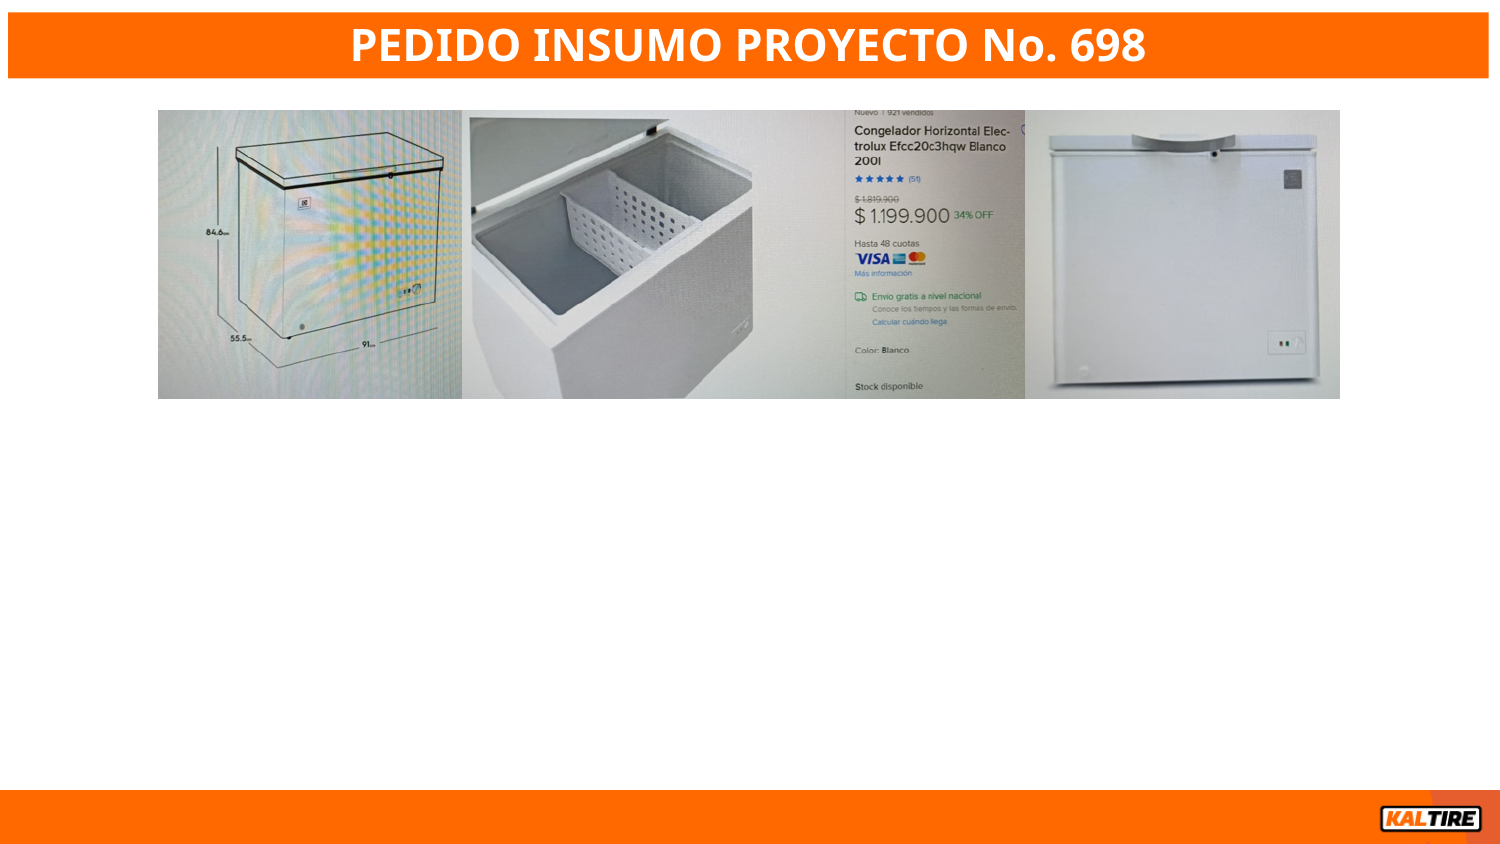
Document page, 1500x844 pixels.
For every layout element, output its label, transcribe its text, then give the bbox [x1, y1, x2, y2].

picture [0, 790, 1500, 844]
picture [156, 108, 1340, 401]
text_box PEDIDO INSUMO PROYECTO No. 698 [8, 12, 1489, 79]
